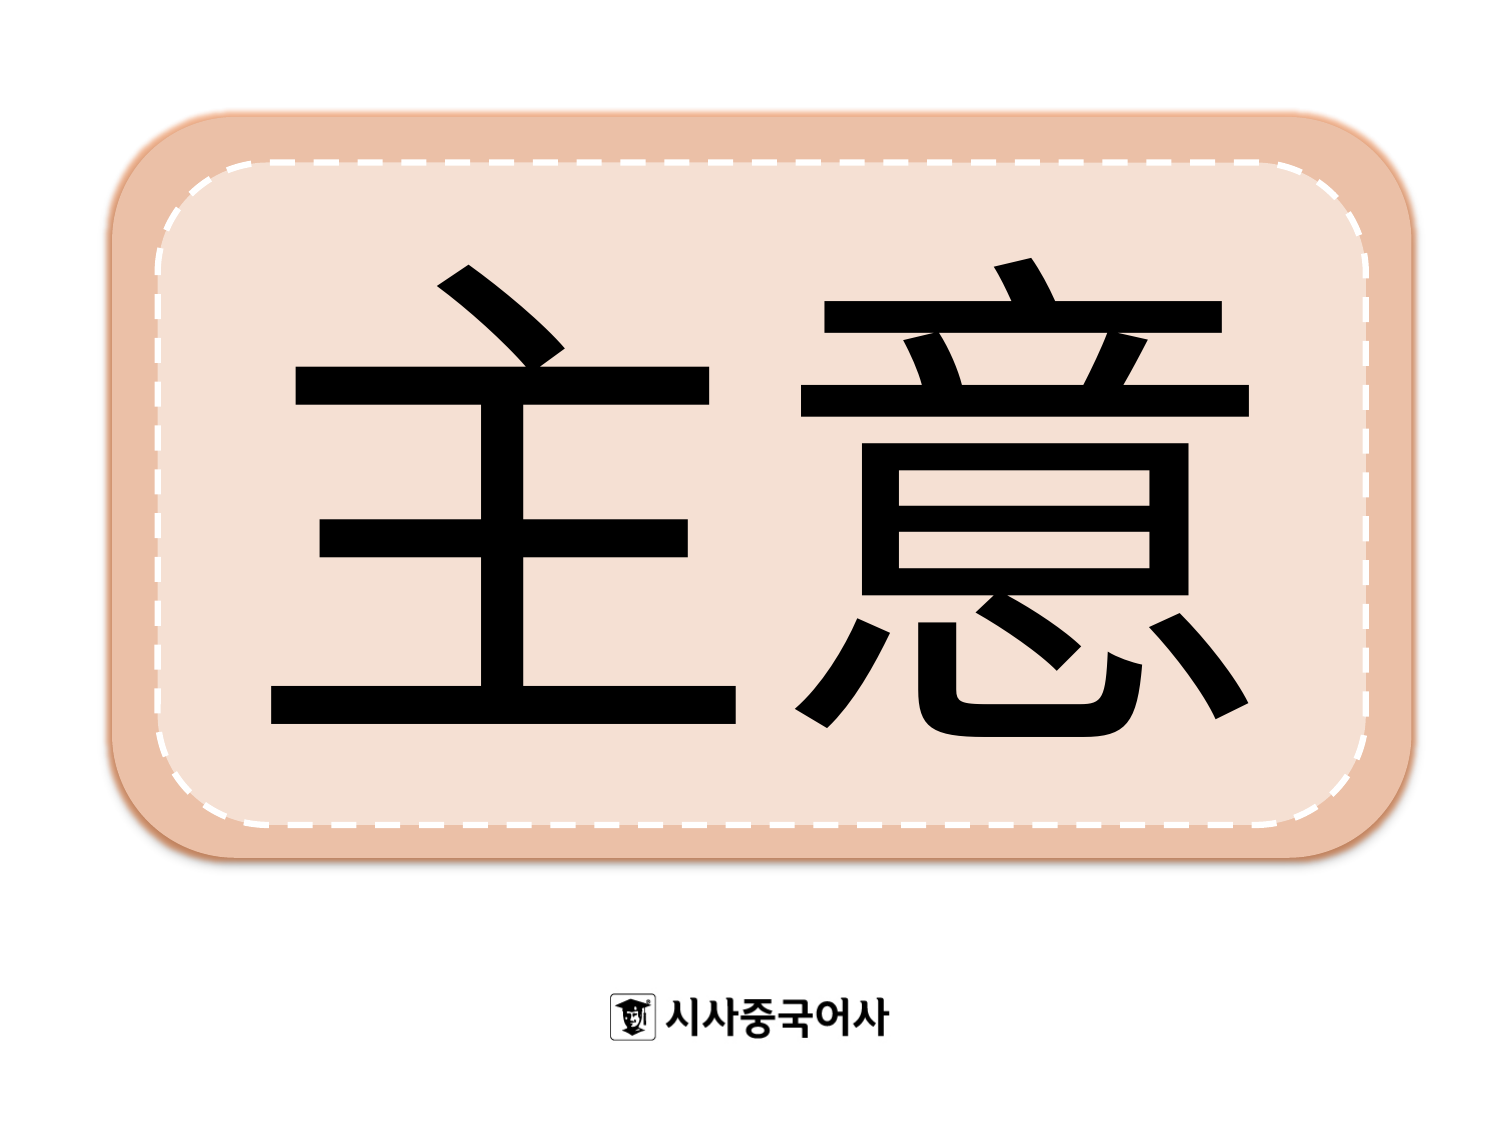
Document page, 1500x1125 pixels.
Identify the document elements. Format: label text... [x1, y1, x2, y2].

picture [602, 987, 898, 1047]
text_box 主意 [159, 160, 1368, 824]
